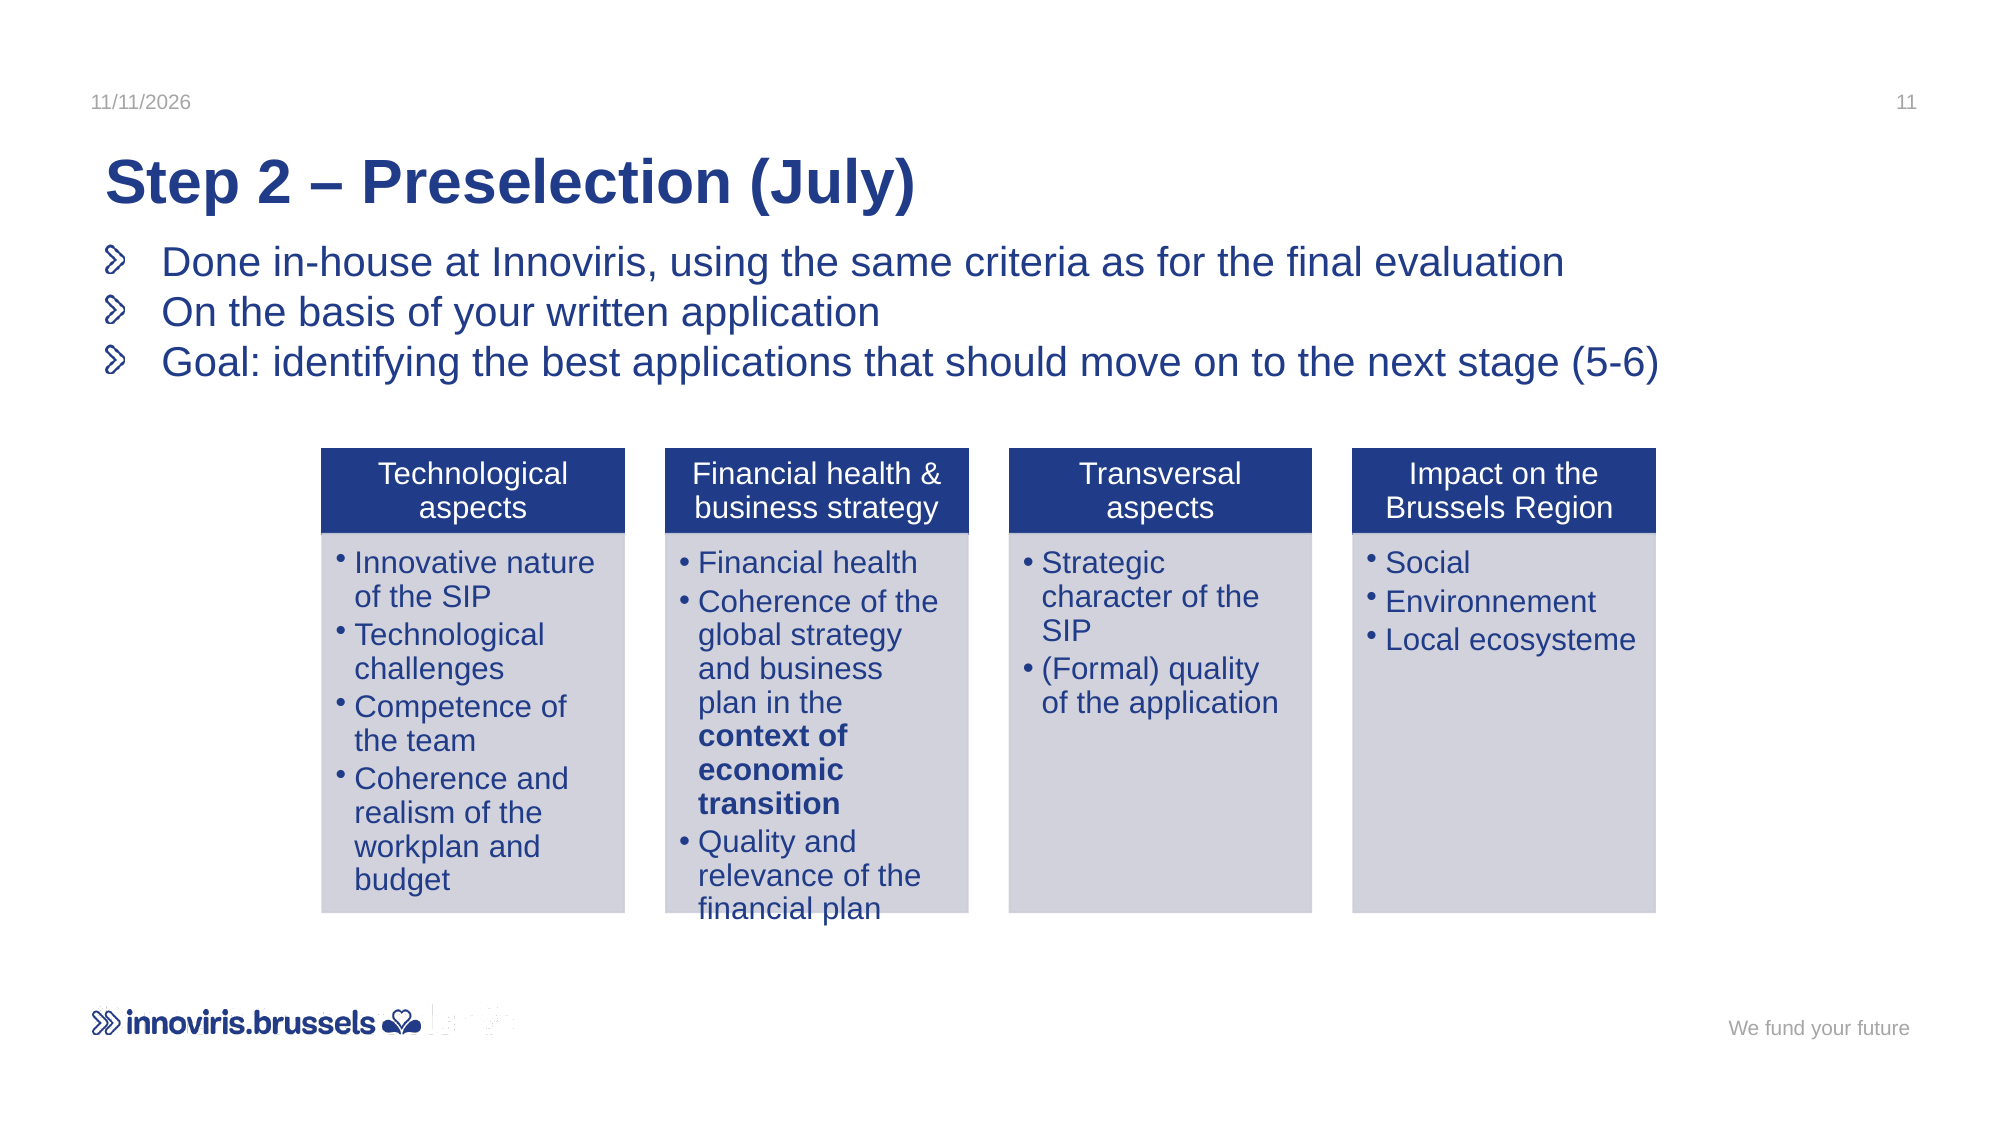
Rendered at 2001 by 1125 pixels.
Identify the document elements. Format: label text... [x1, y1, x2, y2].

picture [90, 1002, 321, 1035]
picture [105, 344, 125, 374]
list Done in-house at Innoviris, using the same criteria as for the final evaluation On the basis of your written application Goal: identifying the best applications that should move on to the next stage (5-6) [90, 226, 1910, 495]
picture [105, 244, 125, 274]
slide_number 11 [1482, 70, 1933, 131]
footer We fund your future [1656, 996, 1926, 1057]
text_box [321, 236, 1656, 1125]
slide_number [75, 70, 526, 131]
picture [105, 294, 125, 324]
list Step 2 – Preselection (July) [90, 133, 1910, 225]
